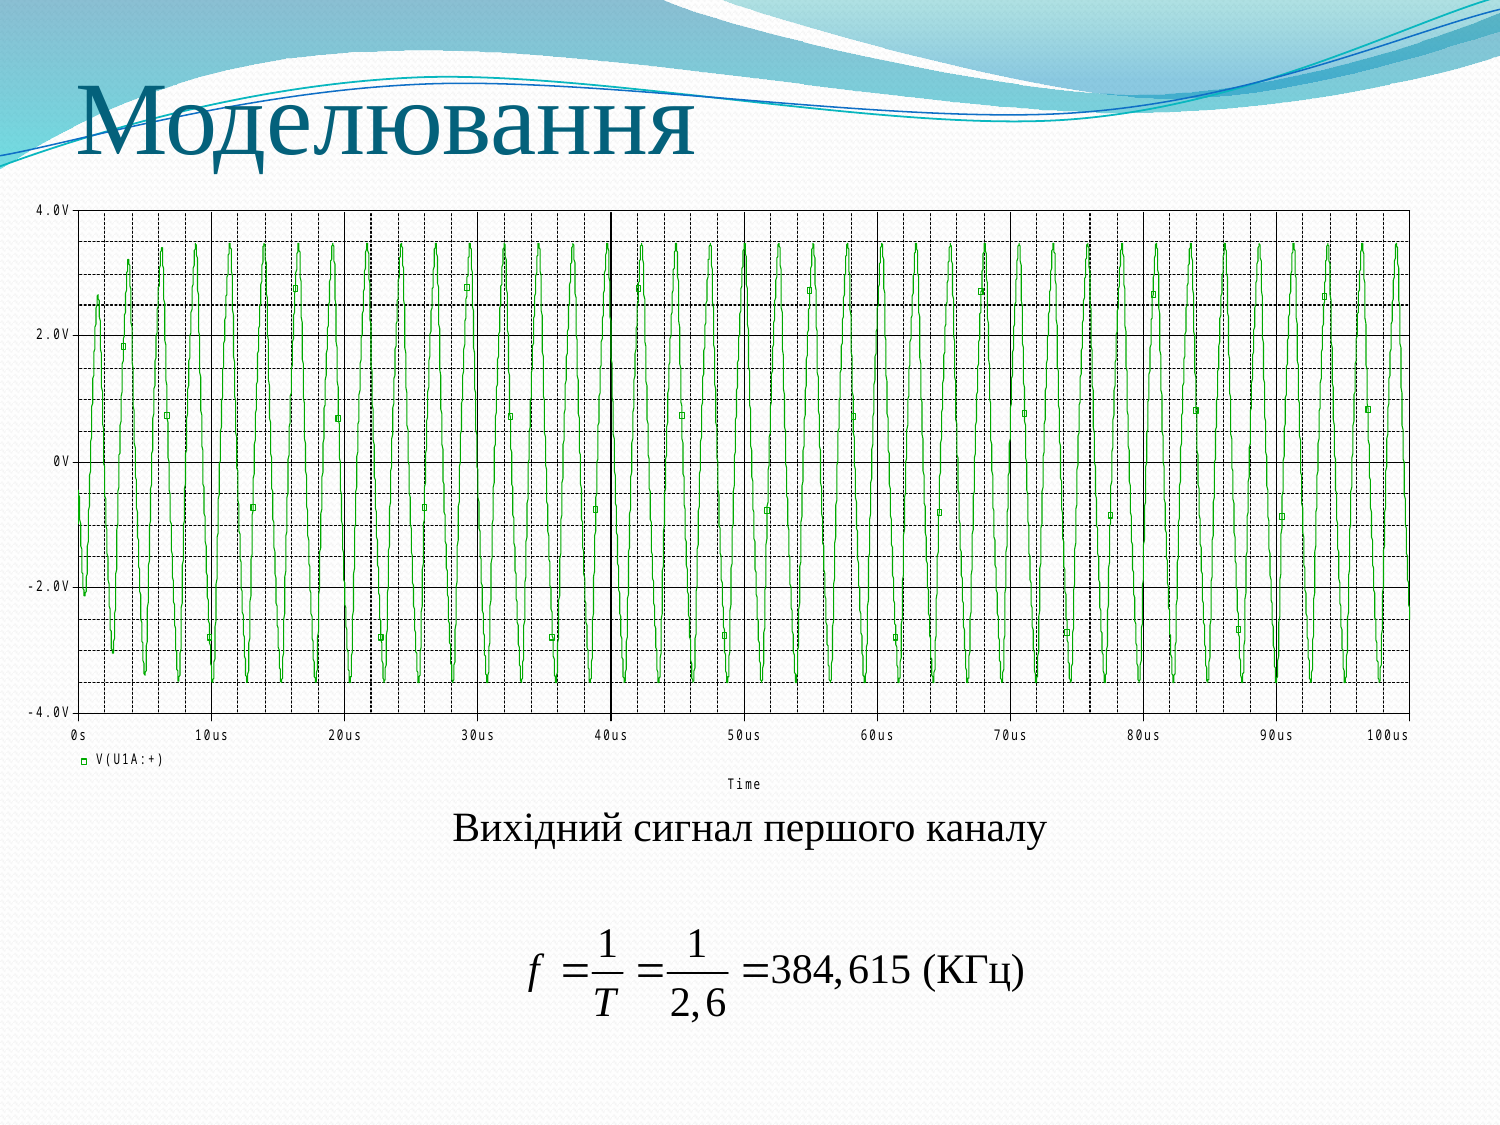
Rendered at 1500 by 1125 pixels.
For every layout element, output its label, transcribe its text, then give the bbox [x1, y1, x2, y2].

title Моделювання [75, 35, 1425, 176]
text_box Вихідний сигнал першого каналу [123, 811, 1376, 858]
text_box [513, 916, 1033, 1033]
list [0, 198, 1426, 799]
